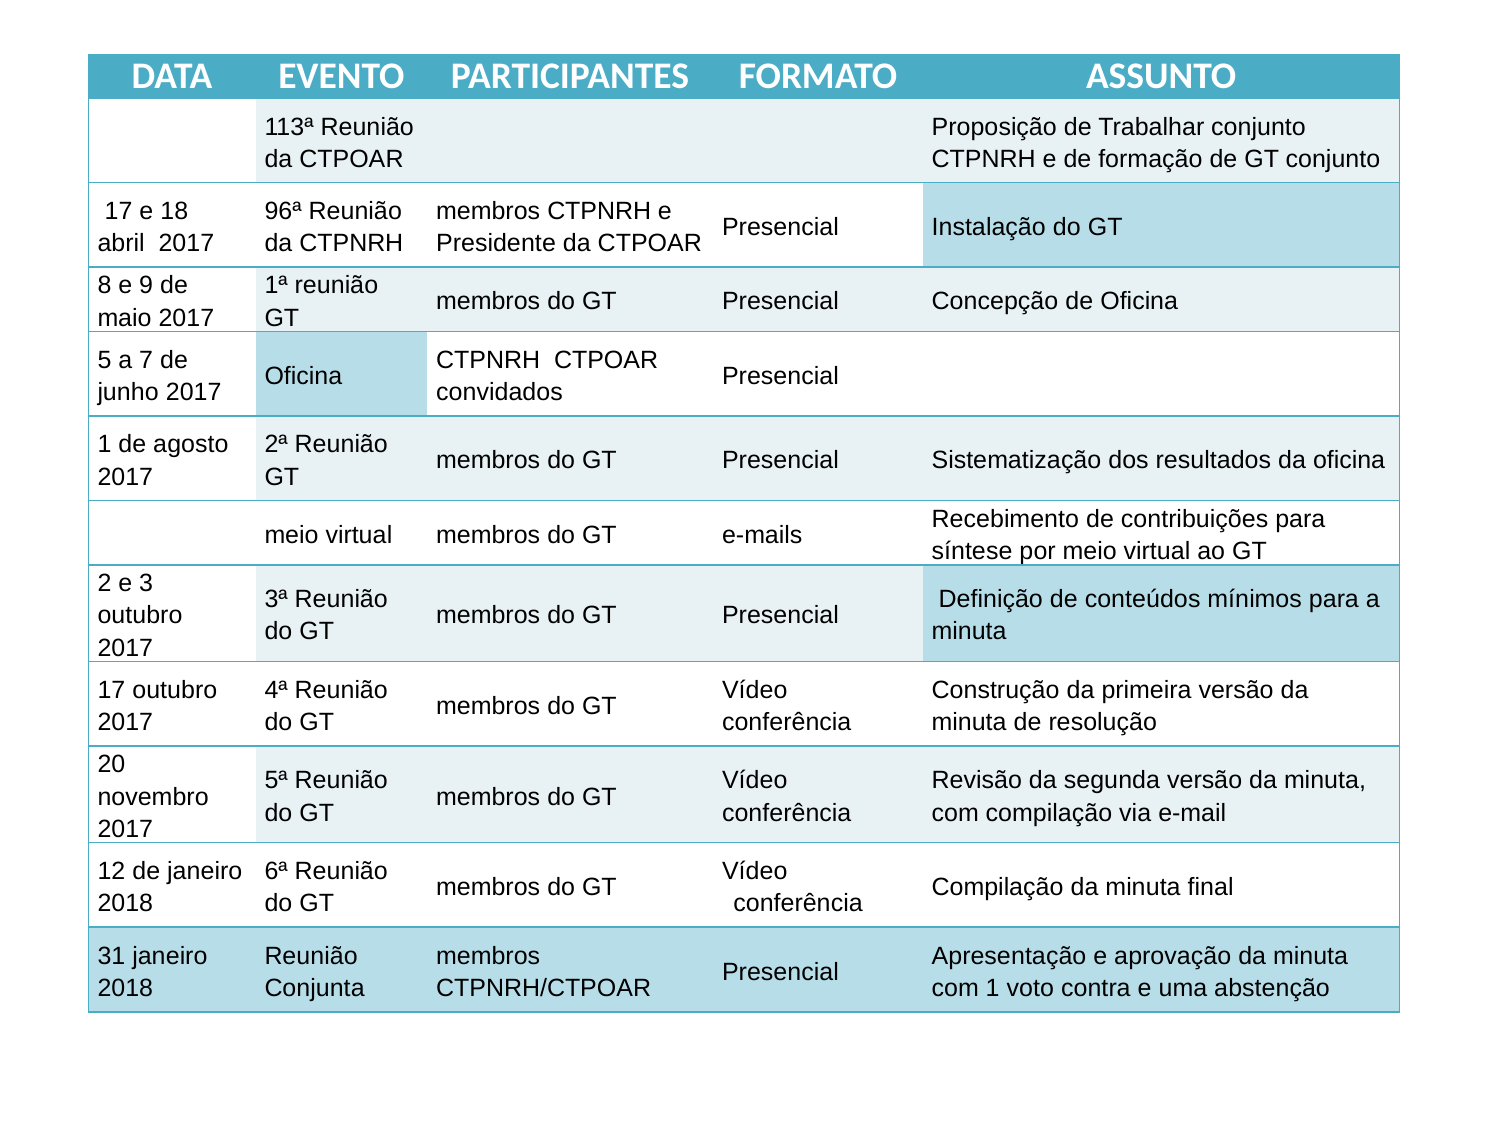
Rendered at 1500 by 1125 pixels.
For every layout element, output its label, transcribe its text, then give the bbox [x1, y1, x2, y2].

table_cell 4ª Reunião do GT [256, 662, 427, 745]
table_cell membros do GT [427, 566, 713, 661]
table_cell 20 novembro 2017 [89, 747, 256, 842]
table_cell 31 janeiro 2018 [89, 928, 256, 1011]
table_cell Vídeo conferência [713, 843, 923, 926]
table_cell membros do GT [427, 843, 713, 926]
table_cell Presencial [713, 332, 923, 415]
table_cell 2ª Reunião GT [256, 417, 427, 500]
table_cell Concepção de Oficina [923, 268, 1399, 331]
table_cell Compilação da minuta final [923, 843, 1399, 926]
table_cell Vídeo conferência [713, 747, 923, 842]
table_cell Presencial [713, 183, 923, 266]
table_cell 1 de agosto 2017 [89, 417, 256, 500]
table_cell Presencial [713, 566, 923, 661]
table_cell membros do GT [427, 268, 713, 331]
table_cell 17 outubro 2017 [89, 662, 256, 745]
table_cell membros CTPNRH/CTPOAR [427, 928, 713, 1011]
table_cell Construção da primeira versão da minuta de resolução [923, 662, 1399, 745]
table_cell meio virtual [256, 501, 427, 564]
table_cell Definição de conteúdos mínimos para a minuta [923, 566, 1399, 661]
table_cell [427, 99, 713, 182]
table_header DATA [89, 55, 256, 97]
table_cell [713, 99, 923, 182]
table_cell membros CTPNRH e Presidente da CTPOAR [427, 183, 713, 266]
table_cell Apresentação e aprovação da minuta com 1 voto contra e uma abstenção [923, 928, 1399, 1011]
table_cell 6ª Reunião do GT [256, 843, 427, 926]
table_cell 17 e 18 abril 2017 [89, 183, 256, 266]
table_header FORMATO [713, 55, 923, 97]
table_cell 8 e 9 de maio 2017 [89, 268, 256, 331]
table_cell Presencial [713, 417, 923, 500]
table_header ASSUNTO [923, 55, 1399, 97]
table_cell membros do GT [427, 747, 713, 842]
table_cell membros do GT [427, 662, 713, 745]
table_cell 12 de janeiro 2018 [89, 843, 256, 926]
table_cell 2 e 3 outubro 2017 [89, 566, 256, 661]
table_cell 5 a 7 de junho 2017 [89, 332, 256, 415]
table_cell Oficina [256, 332, 427, 415]
table_cell Revisão da segunda versão da minuta, com compilação via e-mail [923, 747, 1399, 842]
table_cell 3ª Reunião do GT [256, 566, 427, 661]
table_cell membros do GT [427, 417, 713, 500]
table_cell Vídeo conferência [713, 662, 923, 745]
table_cell Sistematização dos resultados da oficina [923, 417, 1399, 500]
table_cell [923, 332, 1399, 415]
table_cell 96ª Reunião da CTPNRH [256, 183, 427, 266]
table_cell [89, 501, 256, 564]
table_cell Reunião Conjunta [256, 928, 427, 1011]
table_header PARTICIPANTES [427, 55, 713, 97]
table_cell 113ª Reunião da CTPOAR [256, 99, 427, 182]
table_cell Recebimento de contribuições para síntese por meio virtual ao GT [923, 501, 1399, 564]
table_cell e-mails [713, 501, 923, 564]
table_header EVENTO [256, 55, 427, 97]
table_cell Instalação do GT [923, 183, 1399, 266]
table_cell Proposição de Trabalhar conjunto CTPNRH e de formação de GT conjunto [923, 99, 1399, 182]
table_cell Presencial [713, 928, 923, 1011]
table_cell membros do GT [427, 501, 713, 564]
table_cell 1ª reunião GT [256, 268, 427, 331]
table_cell CTPNRH CTPOAR convidados [427, 332, 713, 415]
table_cell Presencial [713, 268, 923, 331]
table_cell 5ª Reunião do GT [256, 747, 427, 842]
table_cell [89, 99, 256, 182]
